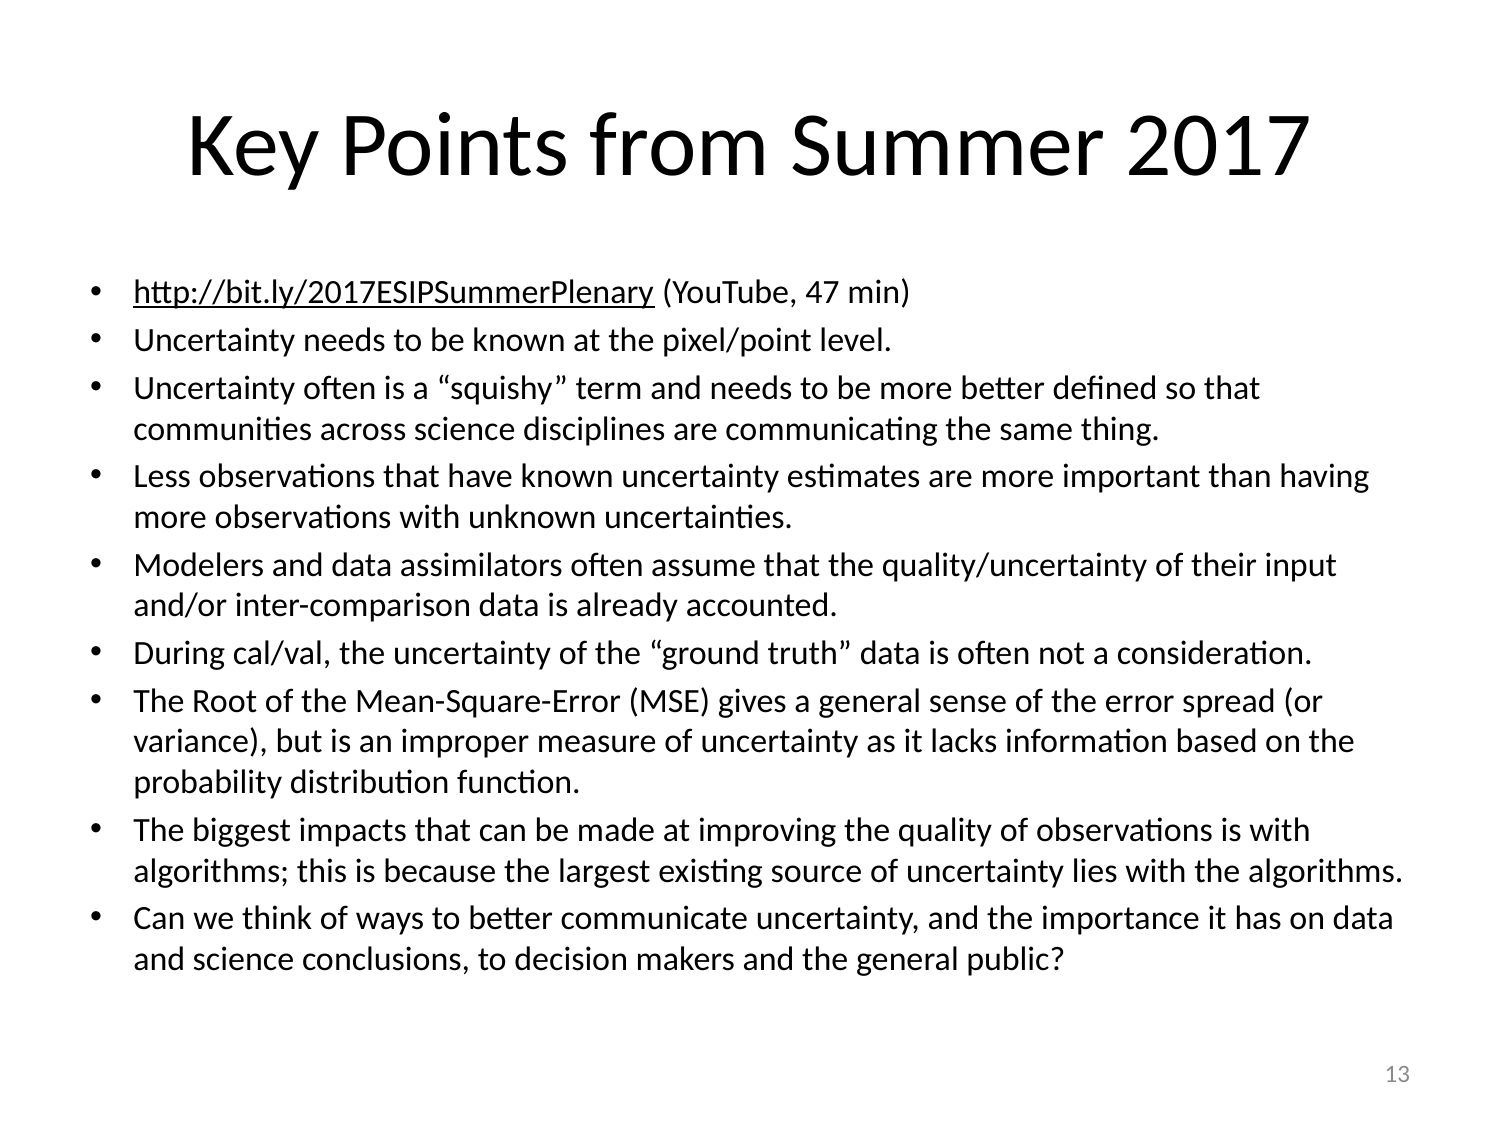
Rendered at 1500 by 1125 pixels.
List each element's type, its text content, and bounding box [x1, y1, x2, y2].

list http://bit.ly/2017ESIPSummerPlenary (YouTube, 47 min) Uncertainty needs to be known at the pixel/point level. Uncertainty often is a “squishy” term and needs to be more better defined so that communities across science disciplines are communicating the same thing. Less observations that have known uncertainty estimates are more important than having more observations with unknown uncertainties. Modelers and data assimilators often assume that the quality/uncertainty of their input and/or inter-comparison data is already accounted. During cal/val, the uncertainty of the “ground truth” data is often not a consideration. The Root of the Mean-Square-Error (MSE) gives a general sense of the error spread (or variance), but is an improper measure of uncertainty as it lacks information based on the probability distribution function. The biggest impacts that can be made at improving the quality of observations is with algorithms; this is because the largest existing source of uncertainty lies with the algorithms. Can we think of ways to better communicate uncertainty, and the importance it has on data and science conclusions, to decision makers and the general public? [75, 262, 1425, 1005]
slide_number 13 [1074, 1042, 1425, 1103]
title Key Points from Summer 2017 [75, 45, 1425, 233]
